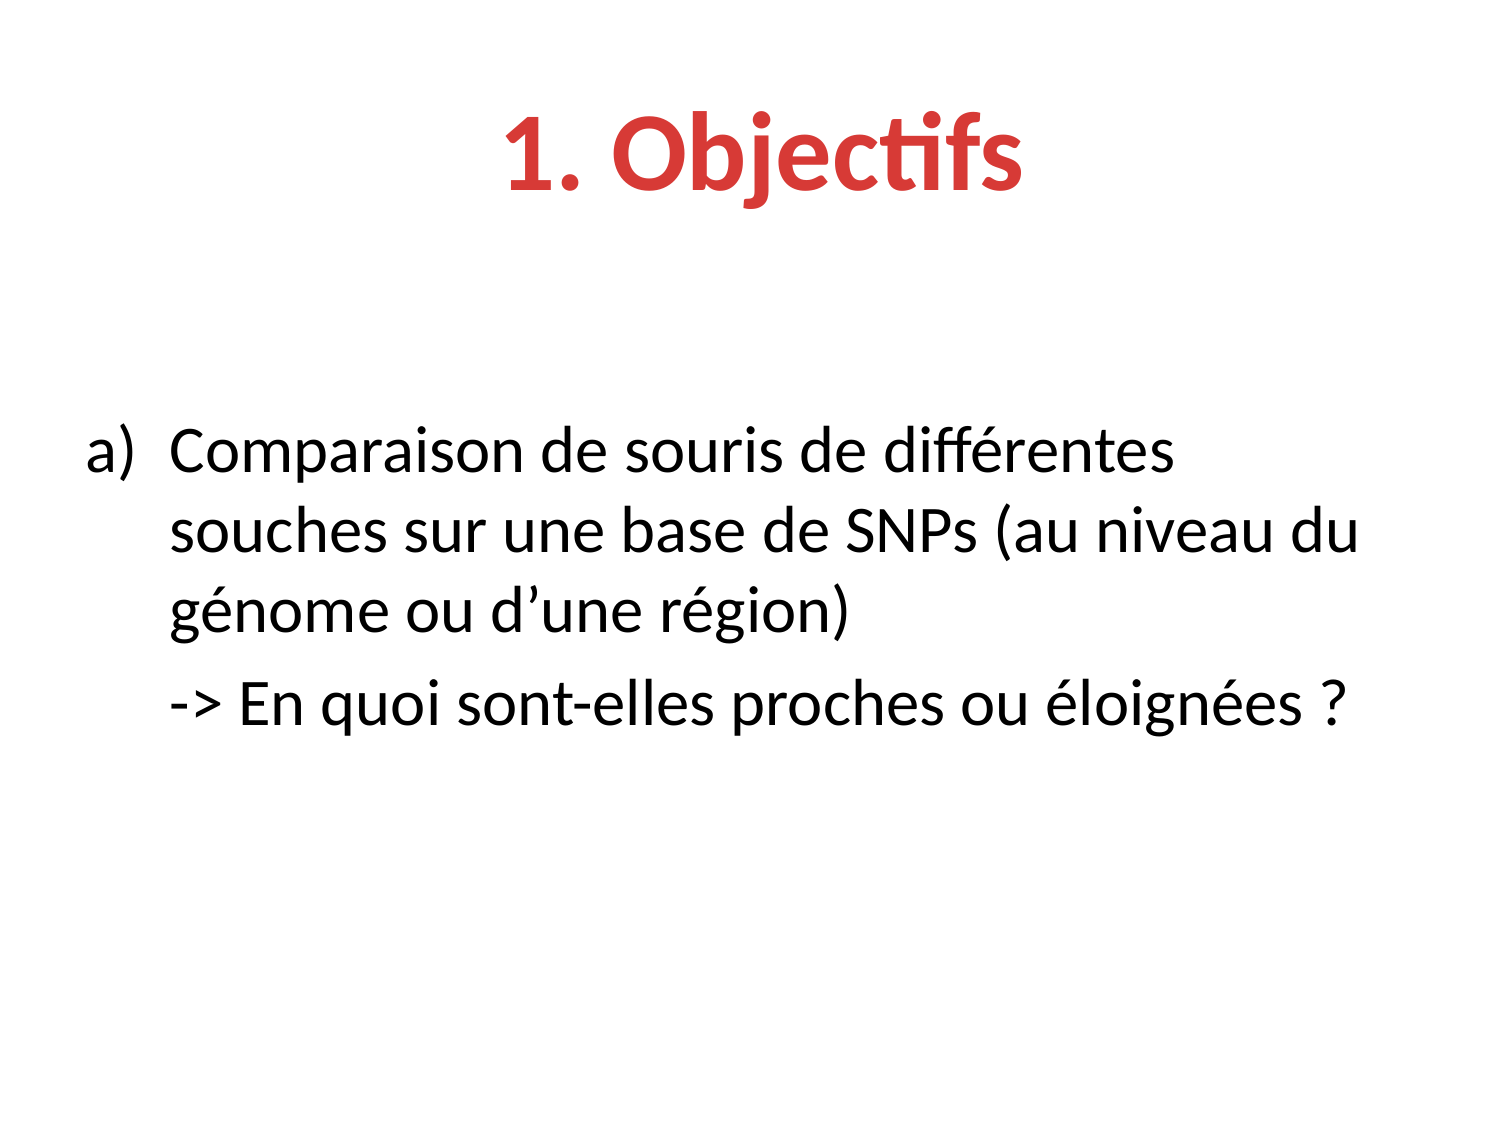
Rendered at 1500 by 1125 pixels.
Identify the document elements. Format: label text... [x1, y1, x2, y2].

text_box 1. Objectifs [483, 70, 1041, 221]
list Comparaison de souris de différentes souches sur une base de SNPs (au niveau du génome ou d’une région) -> En quoi sont-elles proches ou éloignées ? [70, 398, 1421, 1039]
